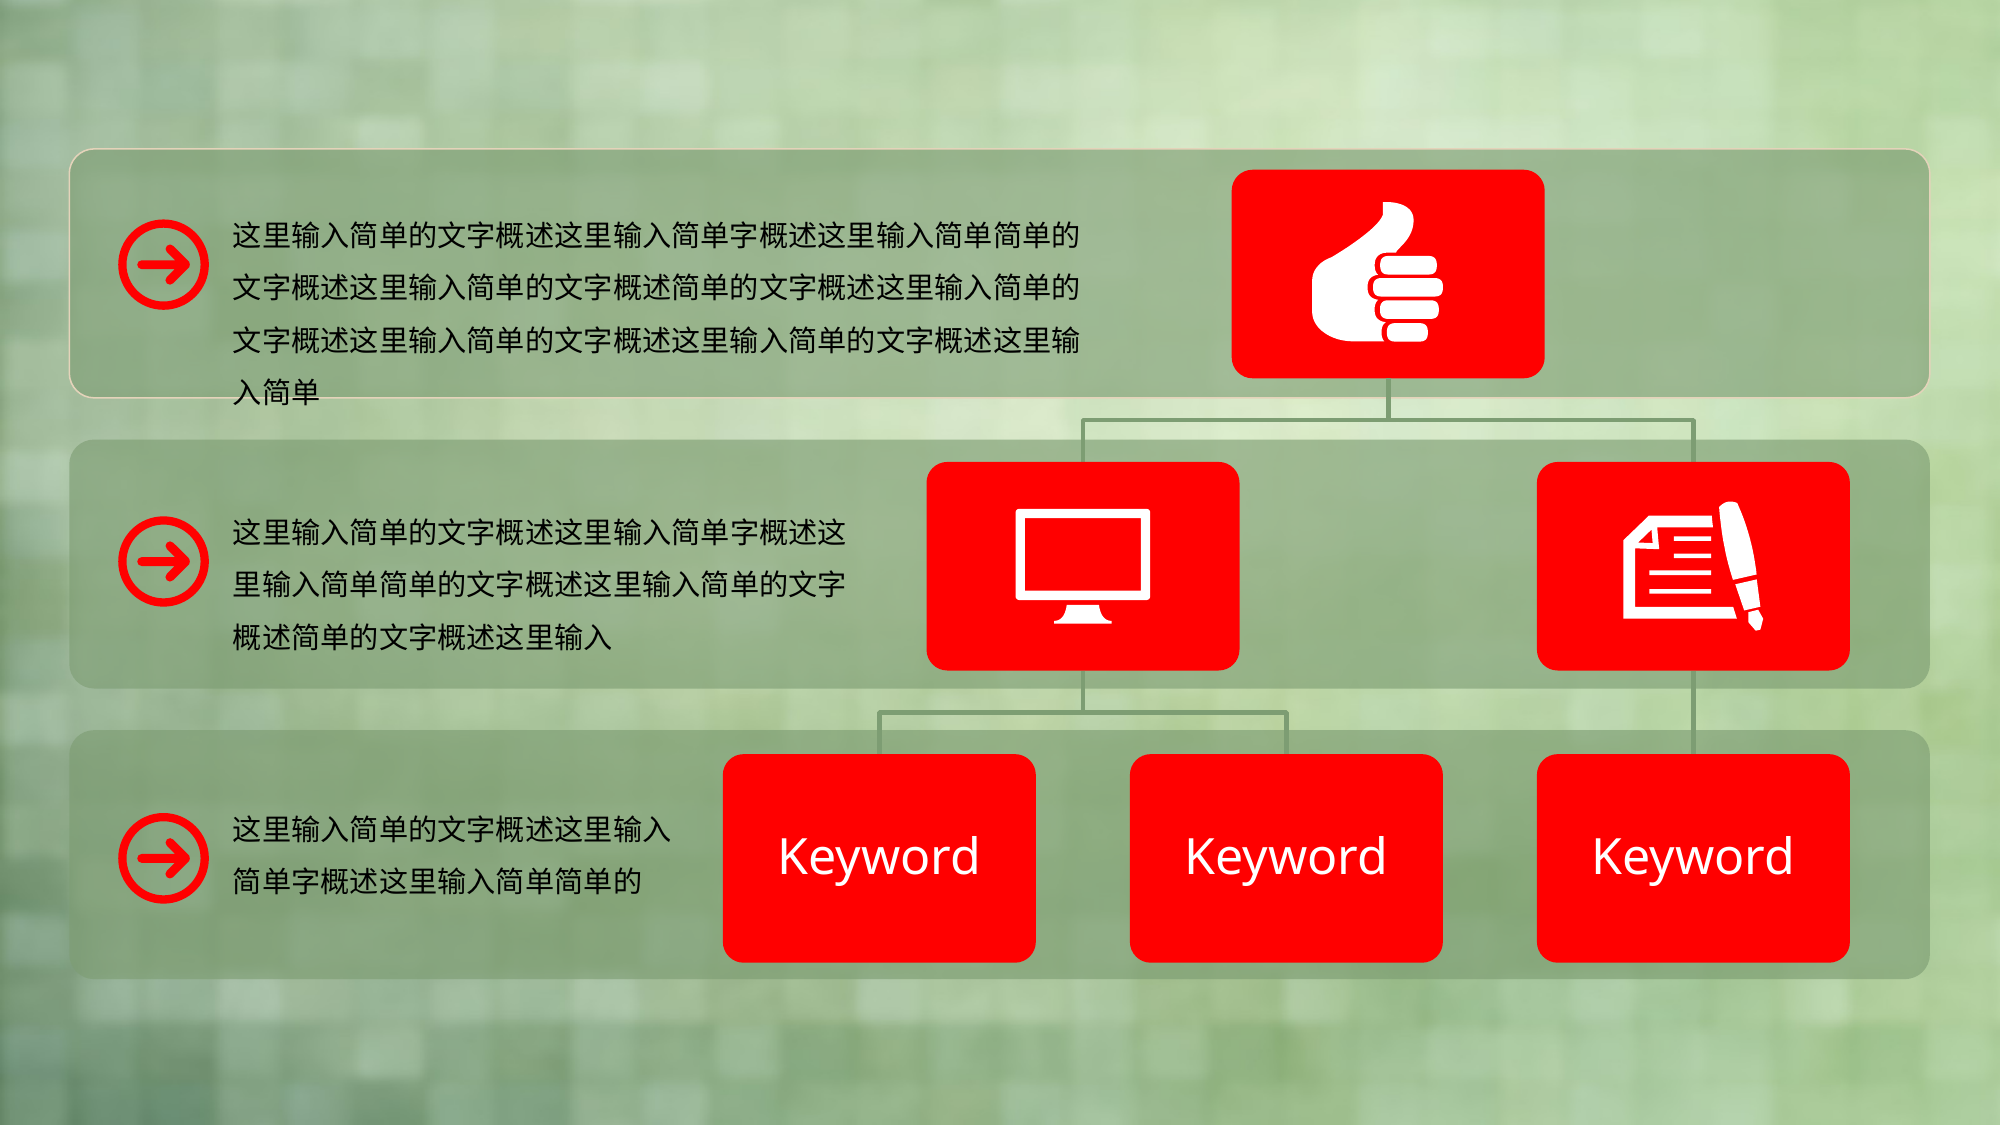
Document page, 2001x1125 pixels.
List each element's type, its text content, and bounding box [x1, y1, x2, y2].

text_box [1231, 169, 1545, 379]
text_box [1373, 278, 1443, 297]
text_box [1623, 515, 1737, 619]
text_box [1087, 439, 1693, 689]
text_box [1386, 323, 1428, 342]
text_box [926, 461, 1240, 671]
text_box [118, 219, 209, 310]
text_box 这里输入简单的文字概述这里输入简单字概述这里输入简单简单的文字概述这里输入简单的文字概述简单的文字概述这里输入简单的文字概述这里输入简单的文字概述这里输入简单的文字概述这里输入简单 [218, 192, 1124, 417]
text_box Keyword [722, 754, 1036, 963]
text_box [1536, 461, 1850, 671]
text_box [1748, 609, 1764, 631]
text_box [69, 730, 1930, 980]
text_box 这里输入简单的文字概述这里输入简单字概述这里输入简单简单的 [218, 786, 697, 906]
text_box [1694, 439, 1930, 689]
text_box [1719, 501, 1757, 580]
text_box [69, 439, 1083, 689]
text_box [1312, 202, 1414, 342]
text_box Keyword [1536, 754, 1850, 963]
text_box [118, 516, 209, 607]
text_box [1083, 670, 1287, 754]
text_box [1380, 255, 1437, 275]
text_box [1015, 508, 1151, 601]
text_box [69, 148, 1930, 398]
text_box [1054, 604, 1112, 624]
text_box [1380, 300, 1439, 319]
text_box [879, 670, 1083, 754]
picture [0, 0, 2000, 1125]
text_box [1388, 378, 1694, 461]
text_box Keyword [1129, 754, 1443, 963]
text_box [1735, 579, 1761, 611]
text_box 这里输入简单的文字概述这里输入简单字概述这里输入简单简单的文字概述这里输入简单的文字概述简单的文字概述这里输入 [218, 489, 863, 662]
text_box [1083, 378, 1388, 461]
text_box [118, 813, 209, 904]
